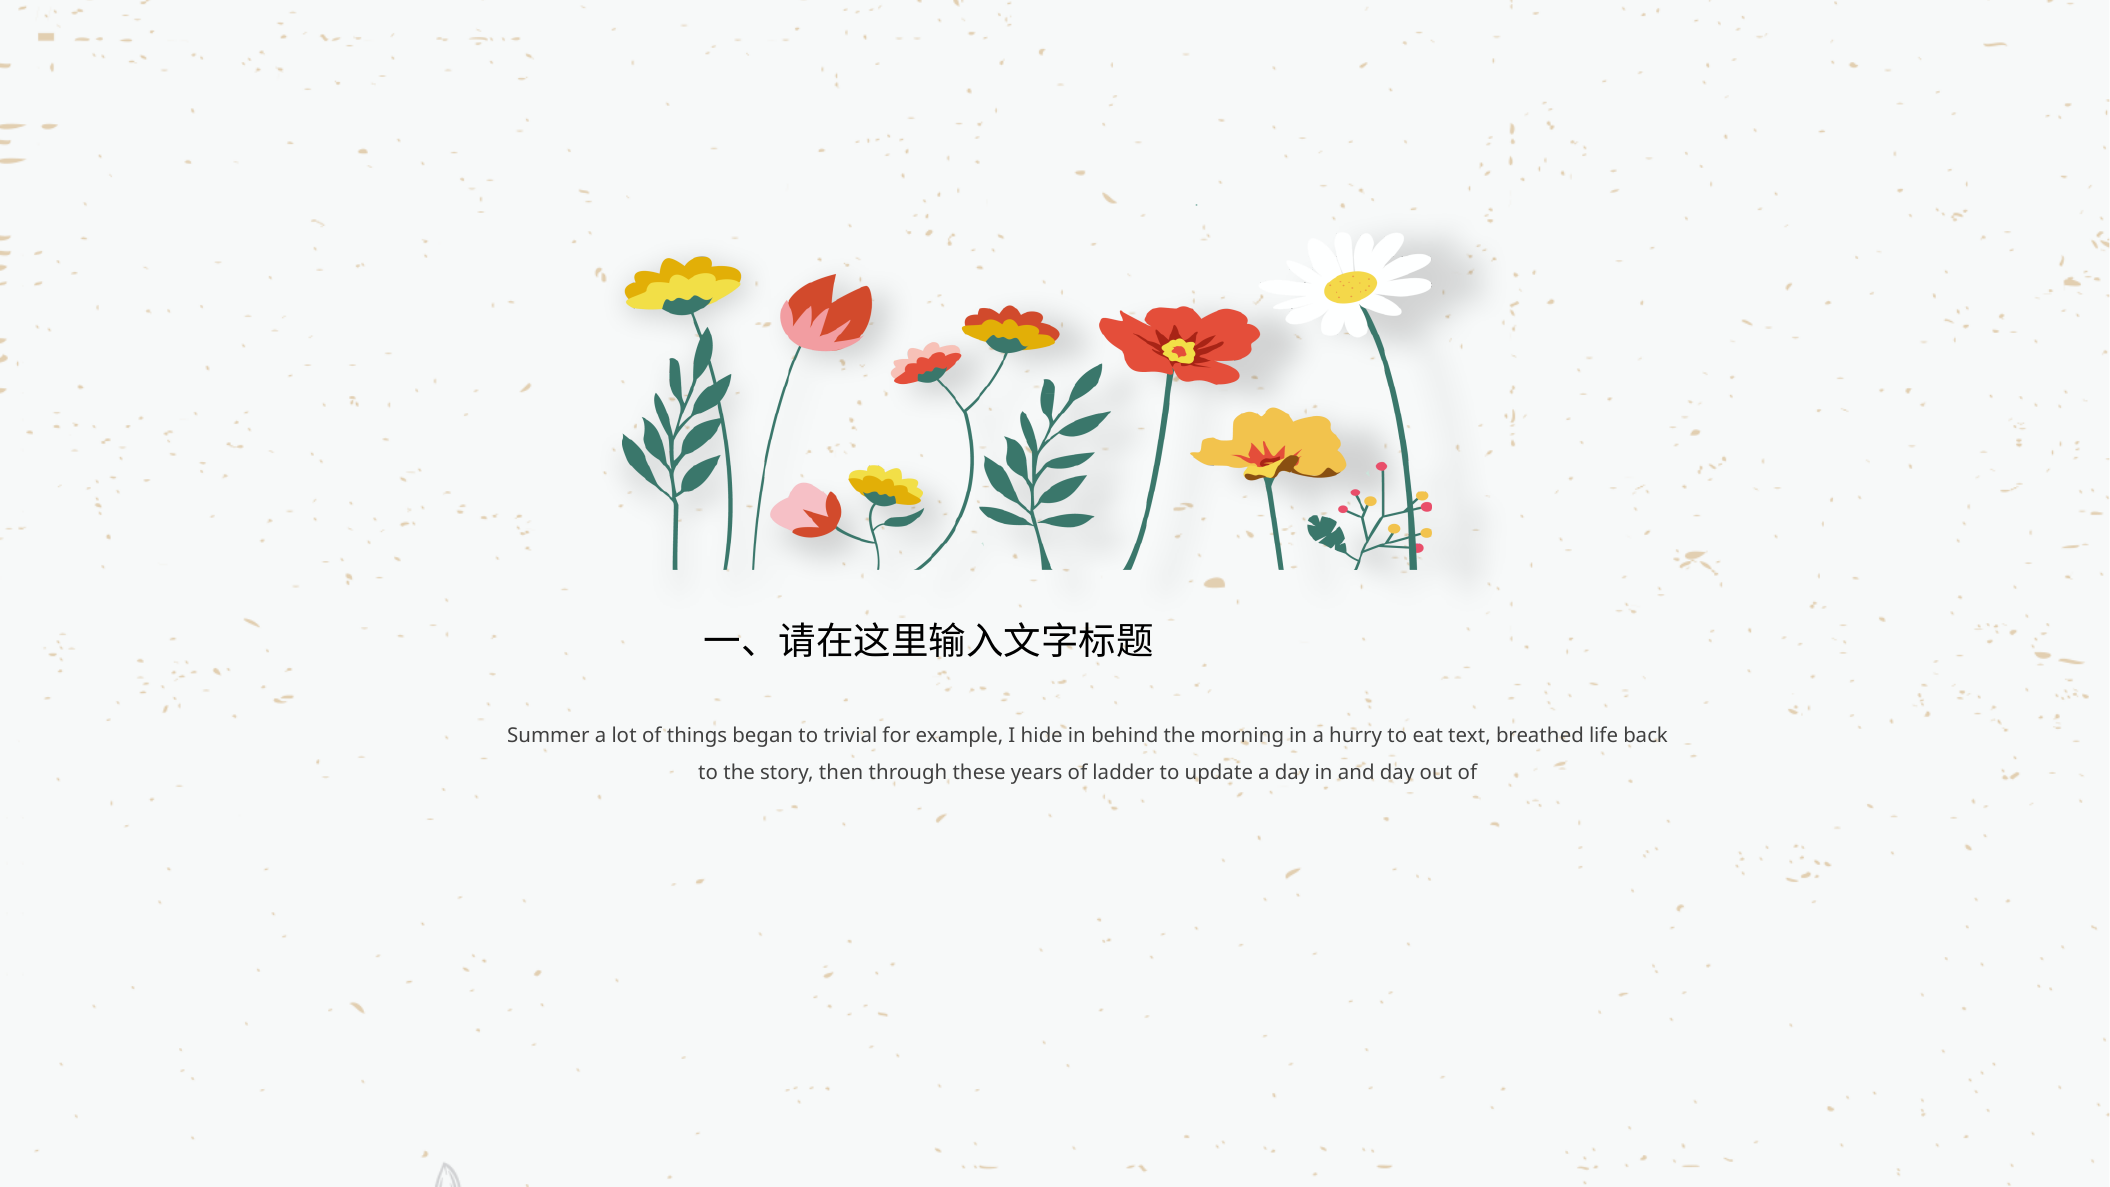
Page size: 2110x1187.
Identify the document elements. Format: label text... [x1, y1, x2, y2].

picture [0, 0, 2110, 1187]
text_box Summer a lot of things began to trivial for example, I hide in behind the morning in a hurry to eat text, breathed life back to the story, then through these years of ladder to update a day in and day out of [482, 702, 1694, 791]
text_box 一、请在这里输入文字标题 [689, 609, 1487, 670]
